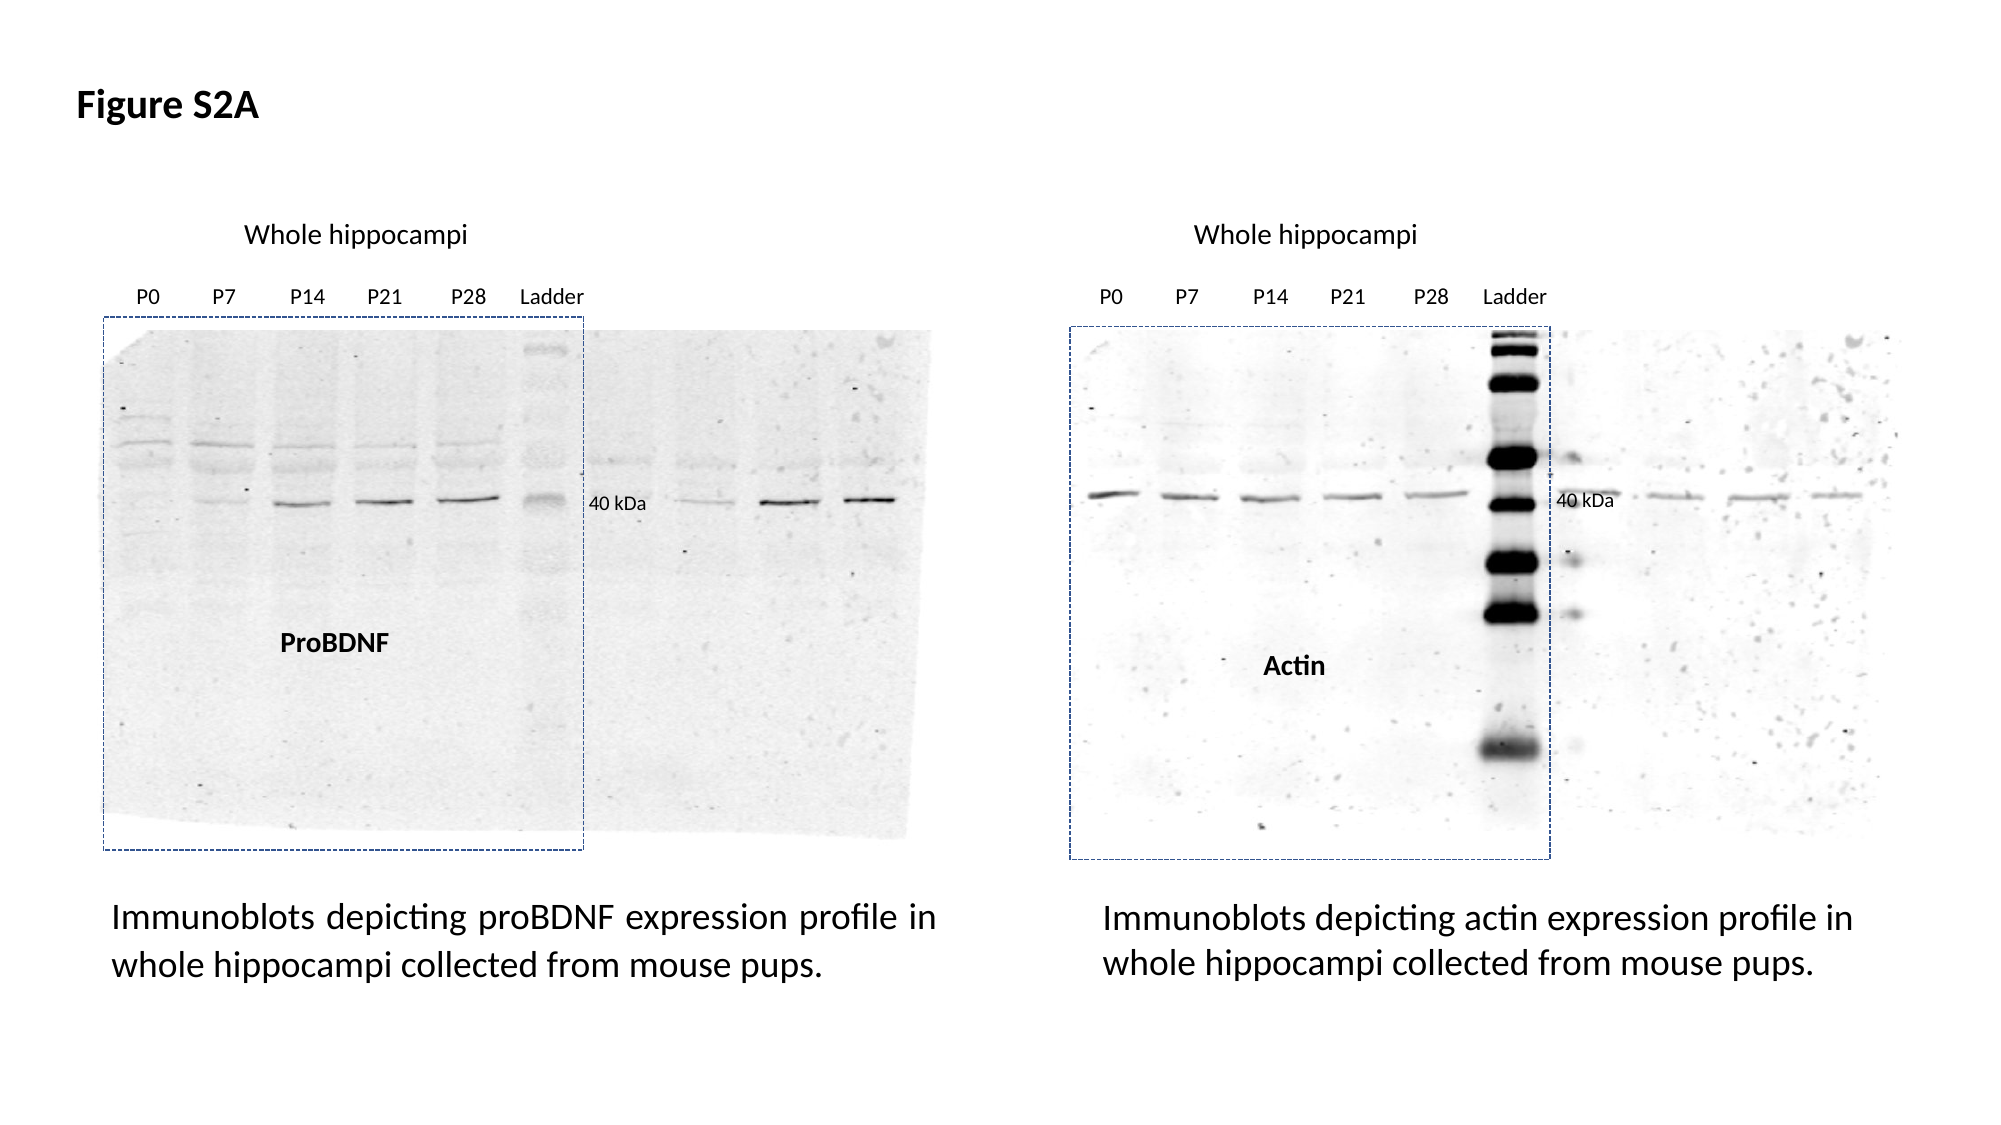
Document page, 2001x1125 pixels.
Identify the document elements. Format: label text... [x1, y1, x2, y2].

text_box Whole hippocampi [229, 207, 548, 258]
text_box Immunoblots depicting proBDNF expression profile in whole hippocampi collected from mouse pups. [96, 881, 953, 993]
text_box Immunoblots depicting actin expression profile in whole hippocampi collected from mouse pups. [1087, 885, 1944, 991]
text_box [1084, 273, 1563, 317]
picture [1029, 330, 1921, 856]
text_box [1069, 856, 1551, 861]
text_box Figure S2A [61, 69, 664, 134]
text_box [102, 316, 584, 330]
picture [61, 330, 954, 856]
text_box Whole hippocampi [1179, 207, 1498, 258]
text_box [1069, 325, 1551, 330]
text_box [121, 274, 600, 318]
